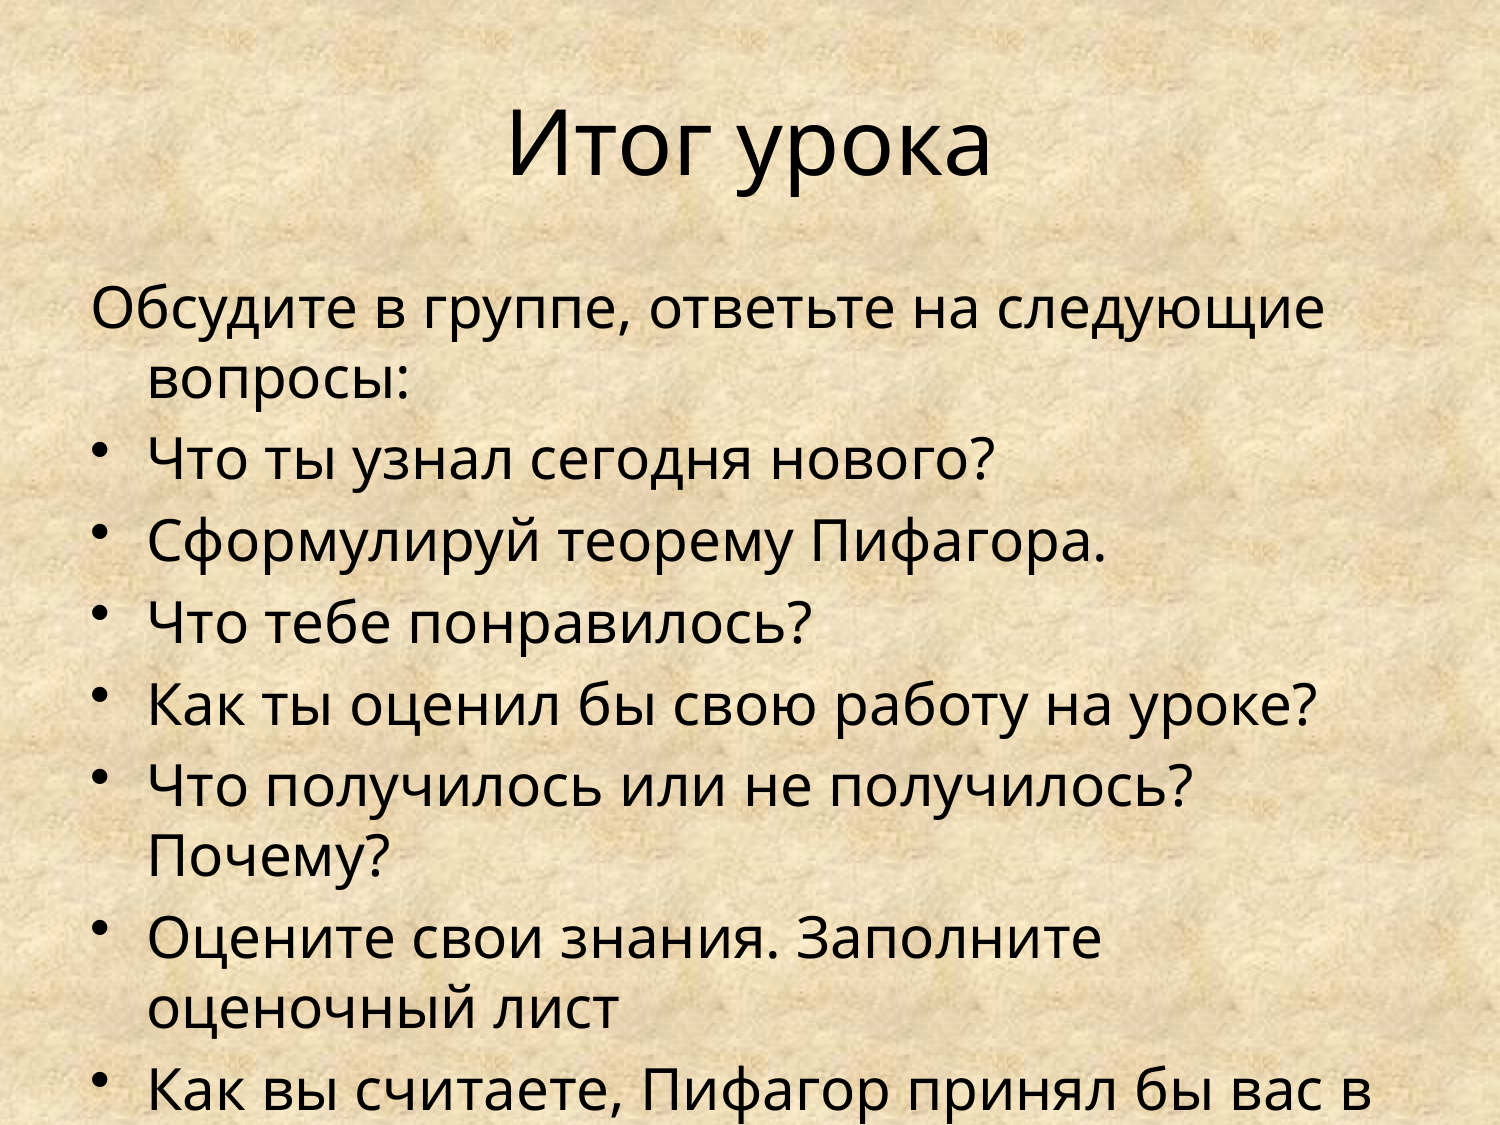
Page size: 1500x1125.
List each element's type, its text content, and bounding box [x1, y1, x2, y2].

list Обсудите в группе, ответьте на следующие вопросы: Что ты узнал сегодня нового? Сформулируй теорему Пифагора. Что тебе понравилось? Как ты оценил бы свою работу на уроке? Что получилось или не получилось? Почему? Оцените свои знания. Заполните оценочный лист Как вы считаете, Пифагор принял бы вас в свою школу? [74, 262, 1426, 1006]
title Итог урока [74, 44, 1426, 233]
picture [0, 0, 1500, 1125]
